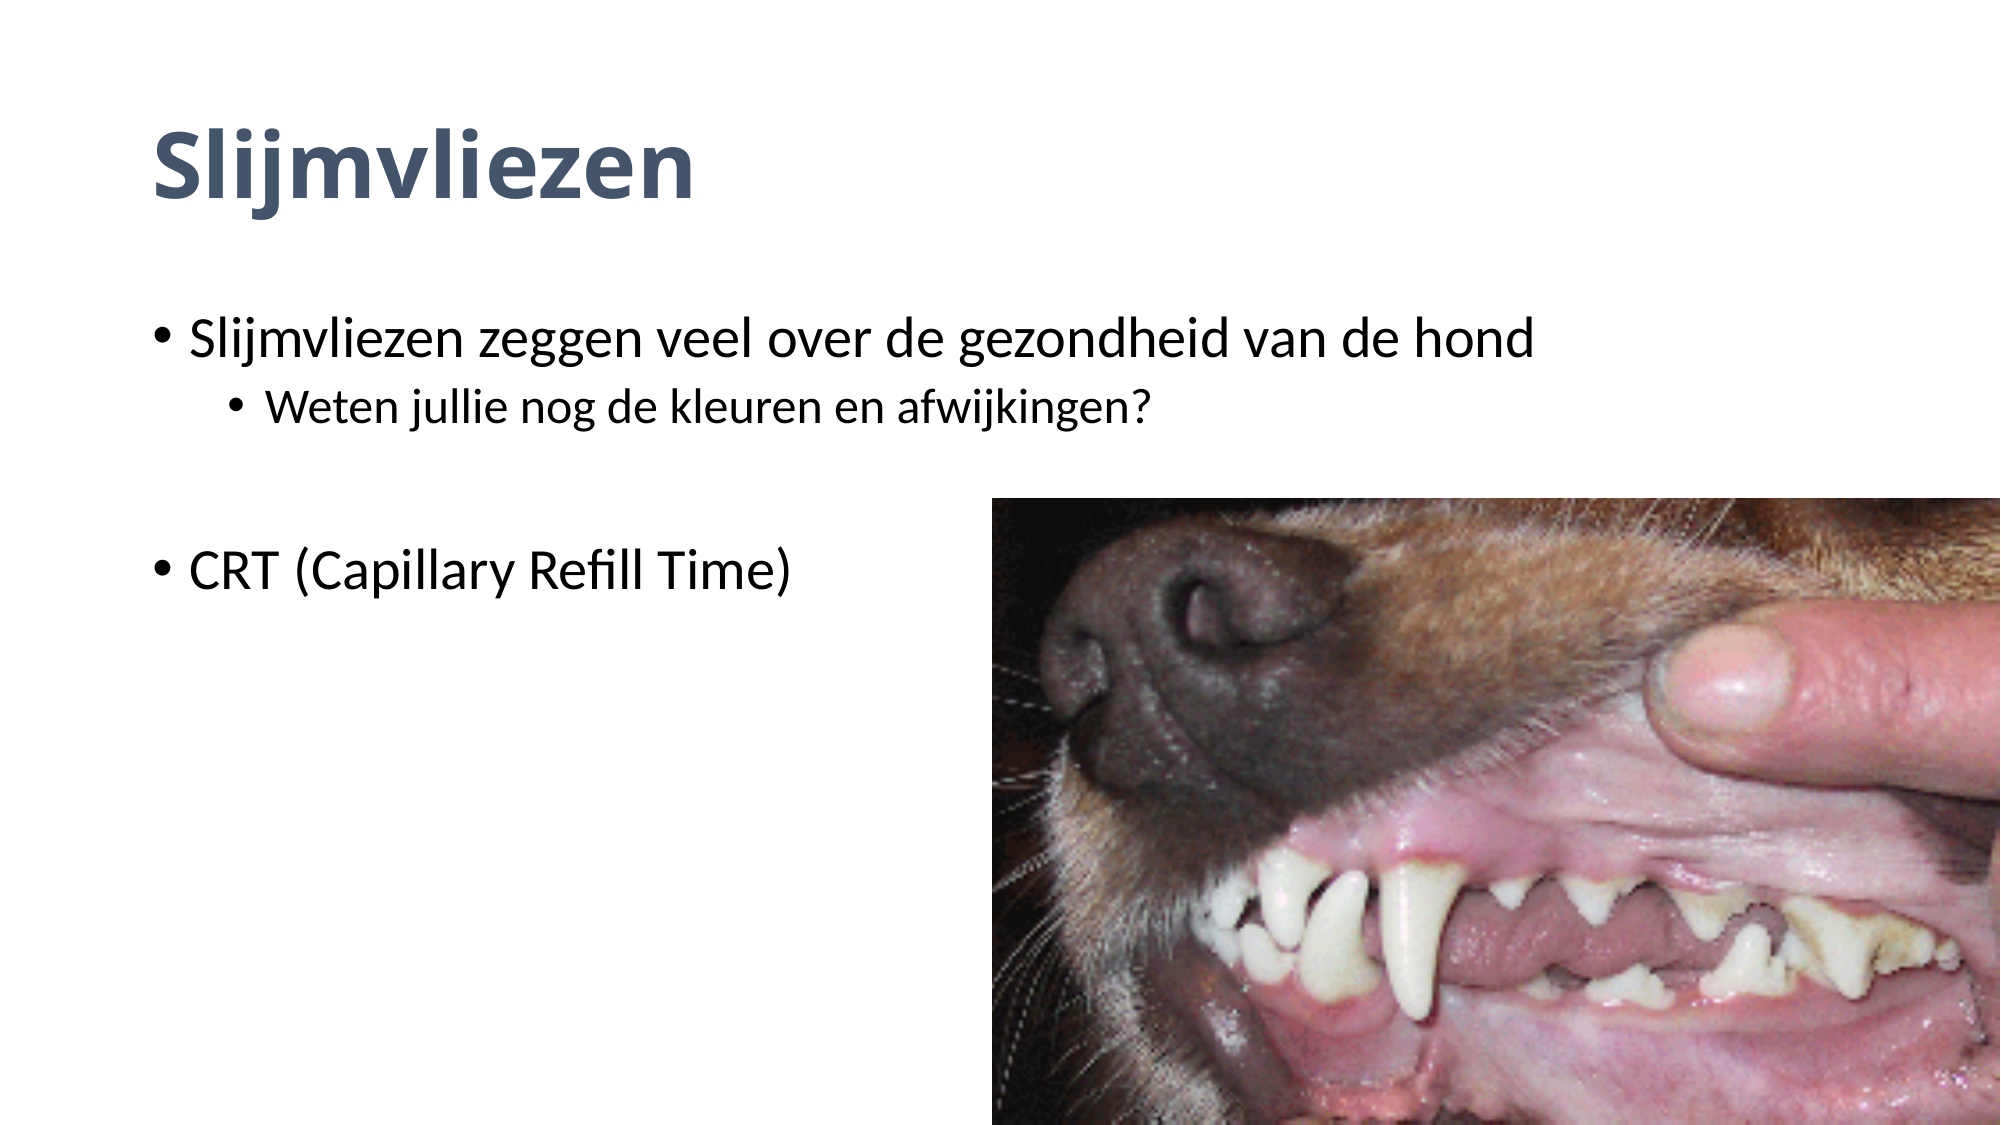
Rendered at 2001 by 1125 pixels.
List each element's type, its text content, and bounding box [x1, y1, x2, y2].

title Slijmvliezen [137, 59, 1863, 278]
picture [992, 498, 2000, 1125]
list Slijmvliezen zeggen veel over de gezondheid van de hond Weten jullie nog de kleuren en afwijkingen? CRT (Capillary Refill Time) [137, 299, 1863, 1014]
